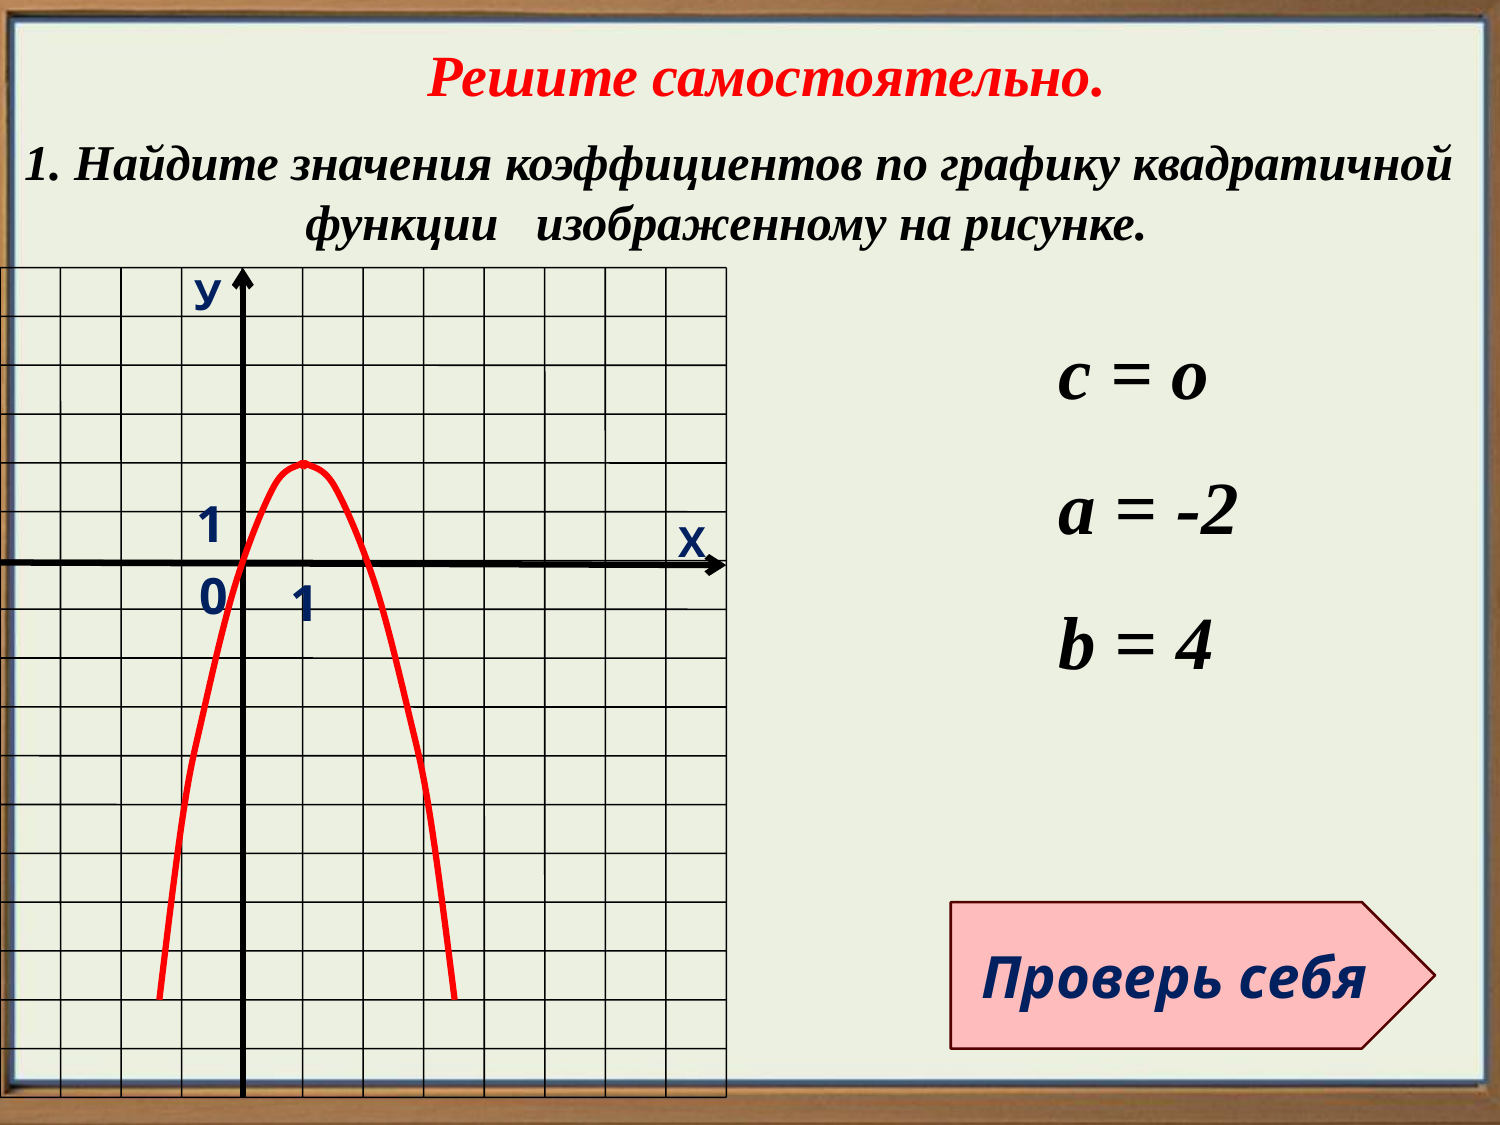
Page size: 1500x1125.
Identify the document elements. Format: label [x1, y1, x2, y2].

picture [0, 0, 1500, 1125]
text_box [248, 574, 727, 1098]
table_cell [0, 566, 242, 572]
text_box [0, 574, 238, 1098]
text_box [0, 267, 242, 560]
table_cell [244, 566, 725, 572]
text_box [244, 267, 727, 560]
text_box [0, 562, 727, 566]
